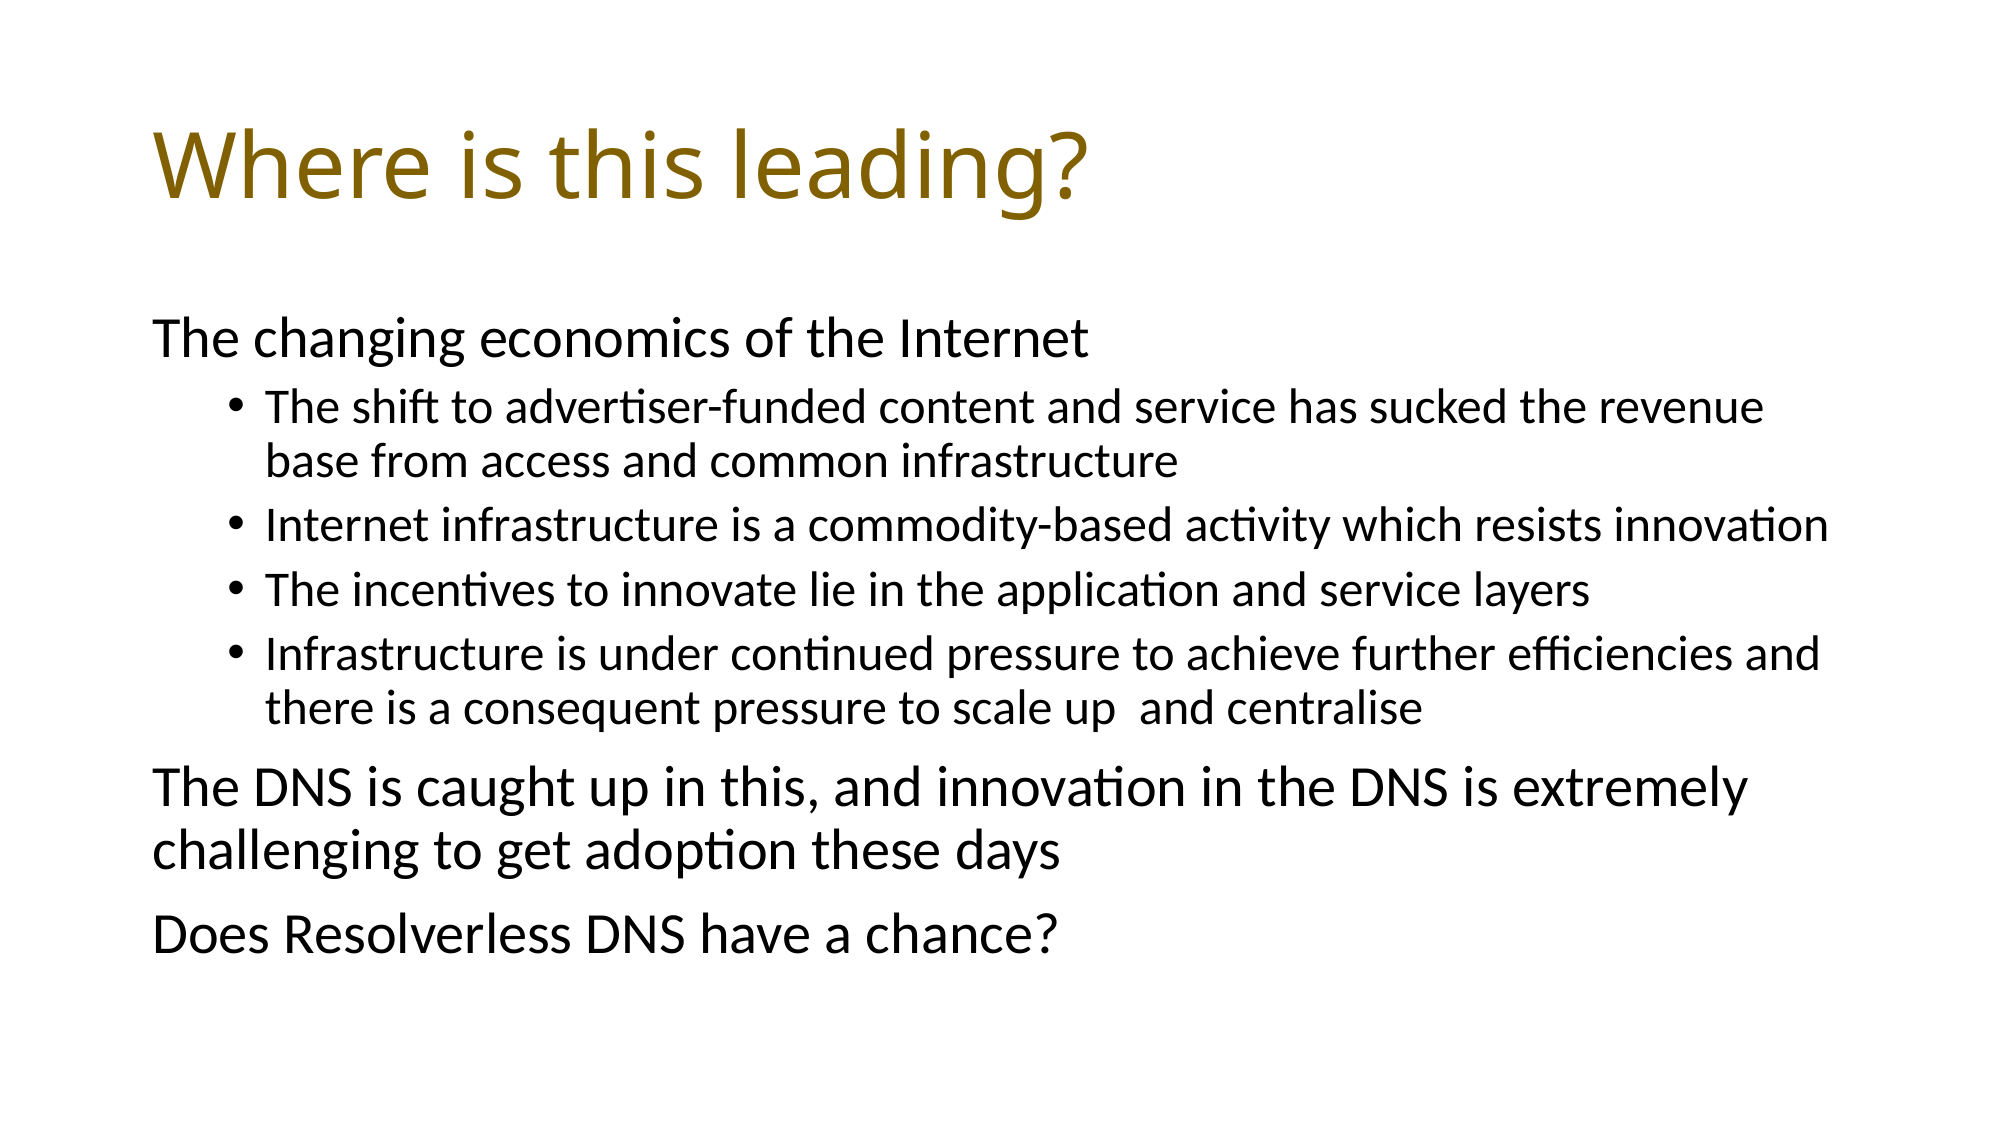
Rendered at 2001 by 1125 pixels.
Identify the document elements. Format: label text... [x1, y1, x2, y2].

title Where is this leading? [137, 59, 1863, 278]
list The changing economics of the Internet The shift to advertiser-funded content and service has sucked the revenue base from access and common infrastructure Internet infrastructure is a commodity-based activity which resists innovation The incentives to innovate lie in the application and service layers Infrastructure is under continued pressure to achieve further efficiencies and there is a consequent pressure to scale up and centralise The DNS is caught up in this, and innovation in the DNS is extremely challenging to get adoption these days Does Resolverless DNS have a chance? [137, 299, 1863, 1014]
